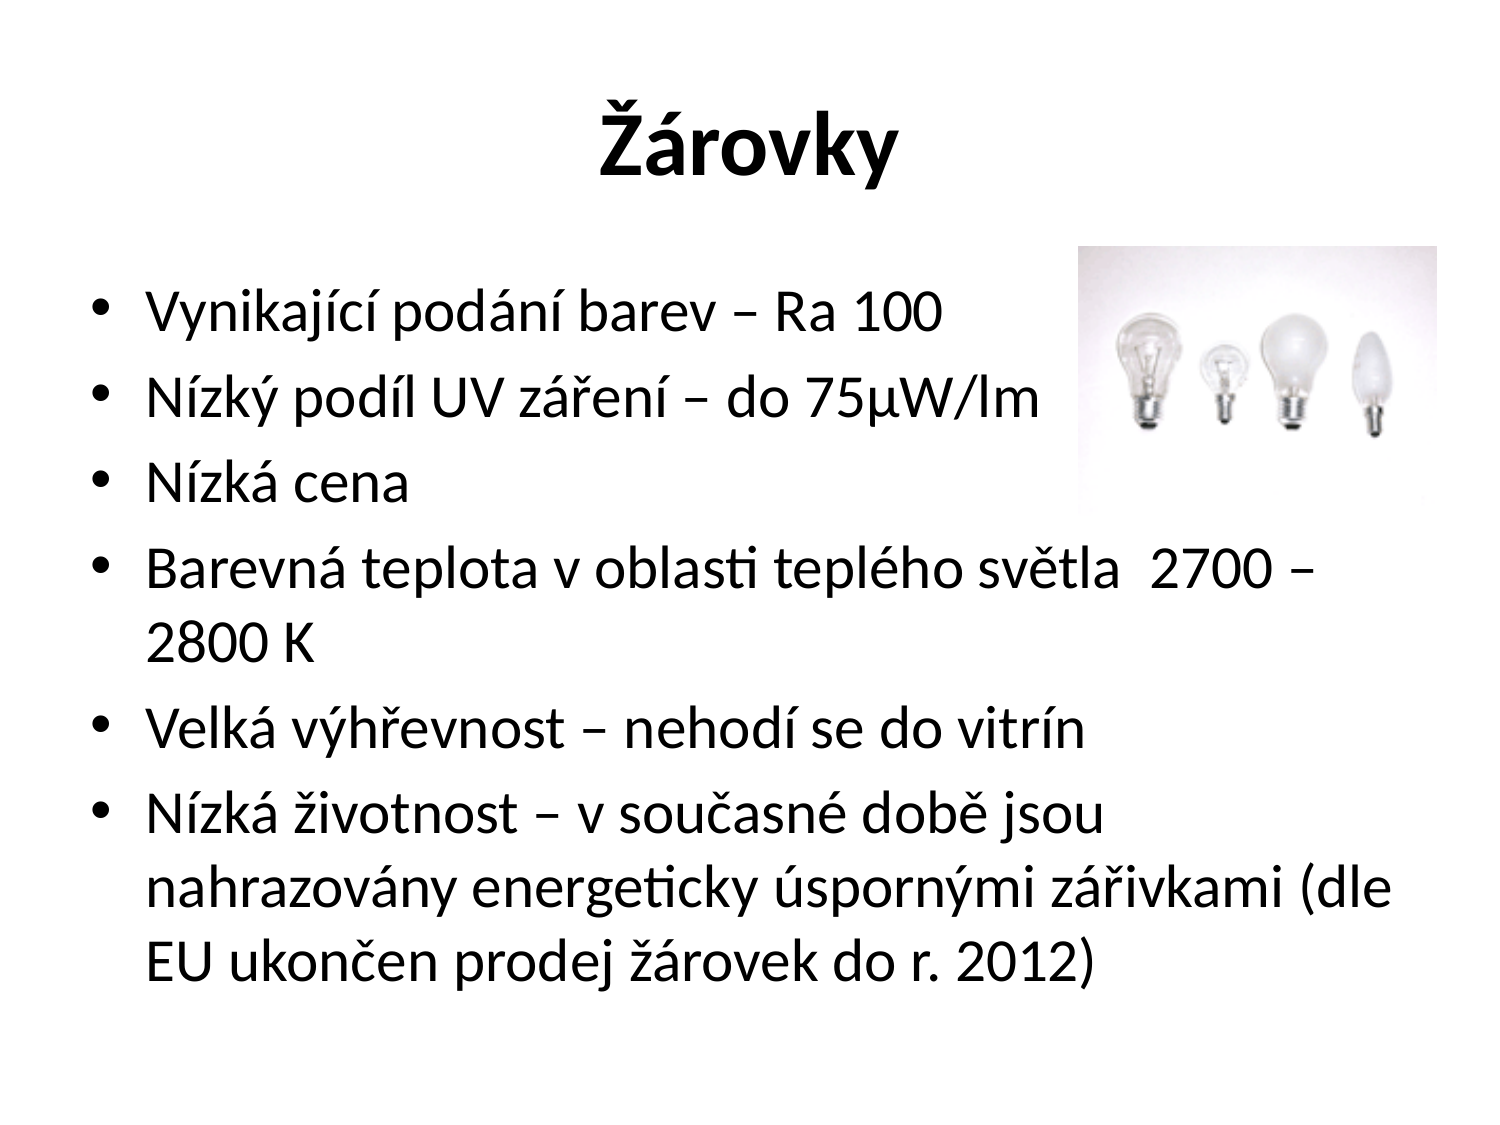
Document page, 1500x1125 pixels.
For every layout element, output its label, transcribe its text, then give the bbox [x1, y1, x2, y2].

picture [1077, 245, 1437, 516]
list Vynikající podání barev – Ra 100 Nízký podíl UV záření – do 75µW/lm Nízká cena Barevná teplota v oblasti teplého světla 2700 – 2800 K Velká výhřevnost – nehodí se do vitrín Nízká životnost – v současné době jsou nahrazovány energeticky úspornými zářivkami (dle EU ukončen prodej žárovek do r. 2012) [75, 262, 1425, 1005]
title Žárovky [75, 45, 1425, 233]
